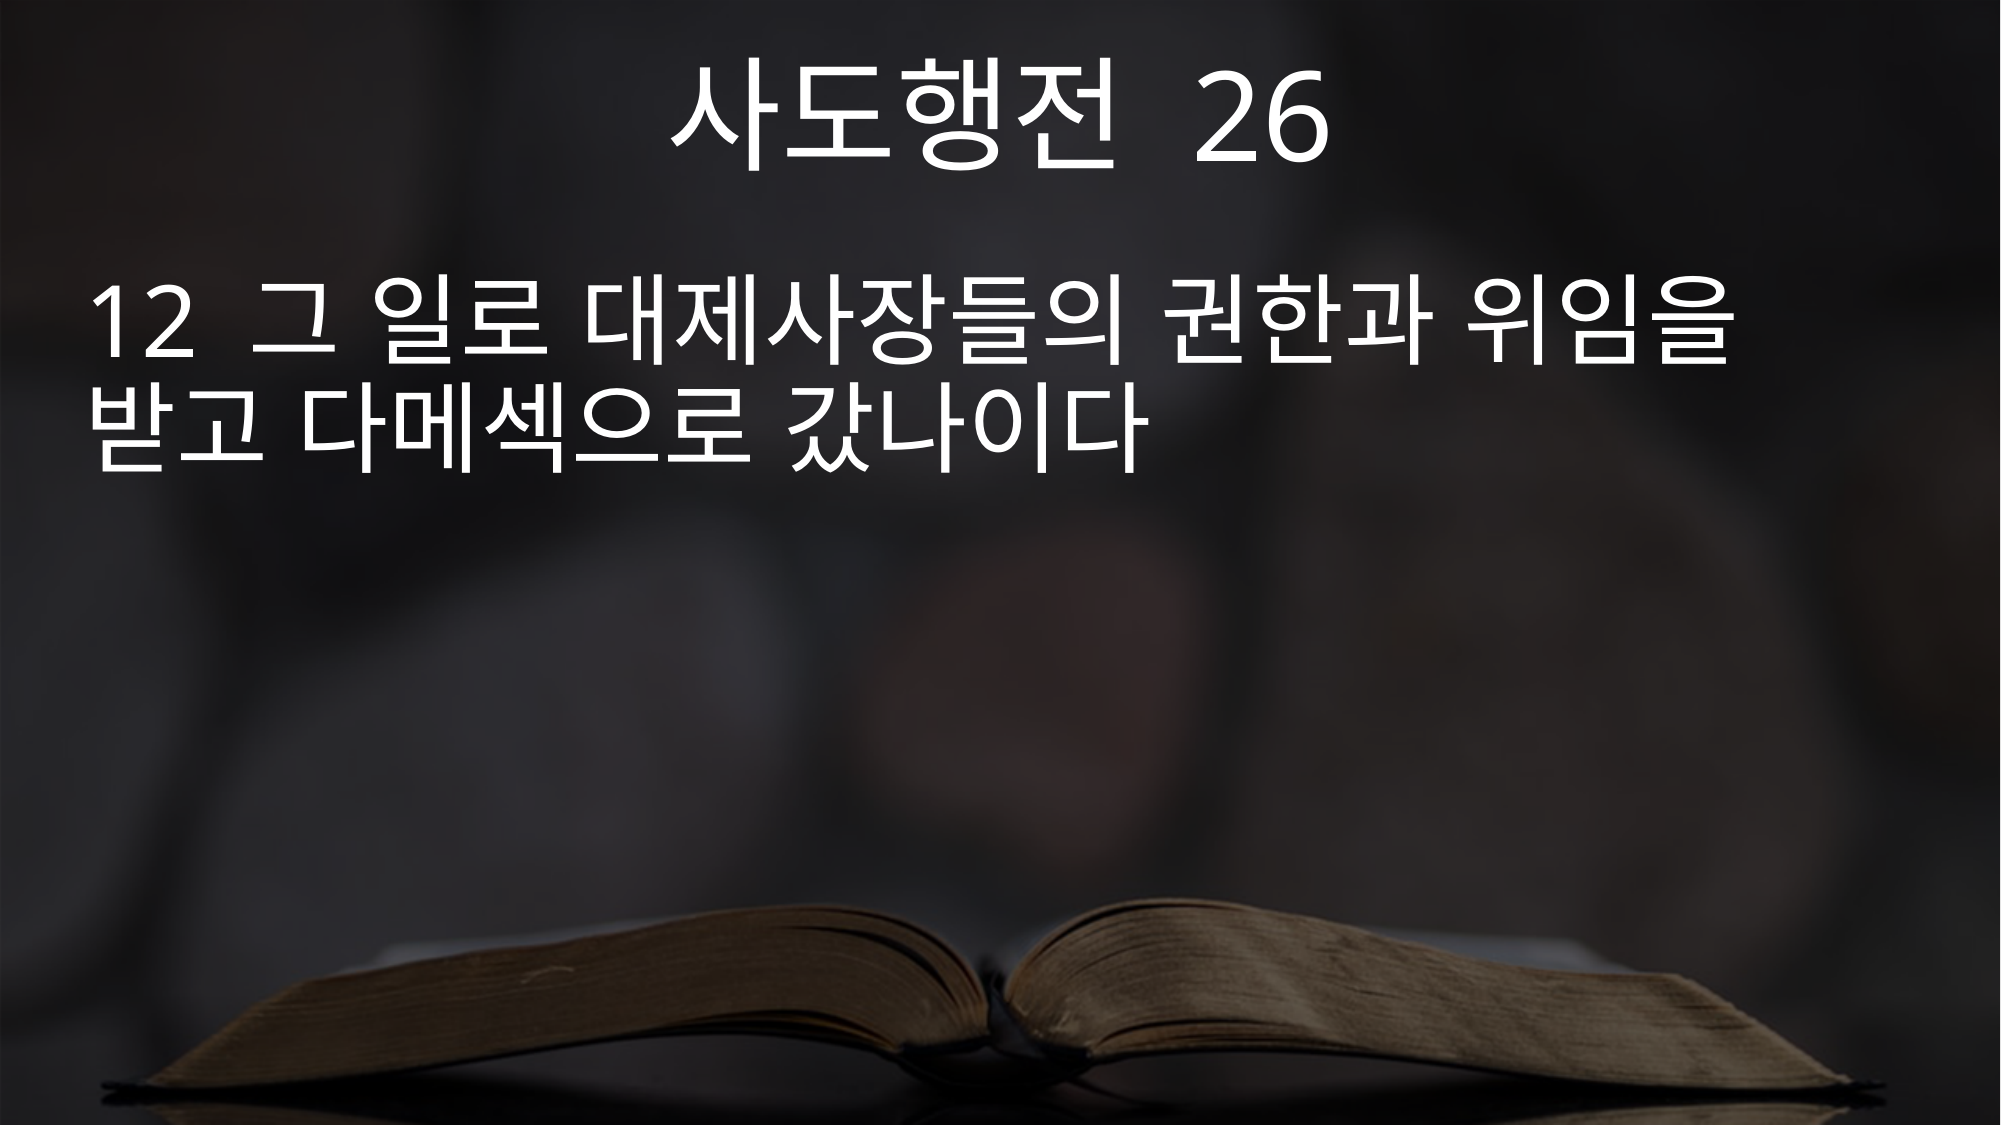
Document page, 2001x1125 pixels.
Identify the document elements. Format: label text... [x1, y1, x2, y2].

list 12 그 일로 대제사장들의 권한과 위임을 받고 다메섹으로 갔나이다 [69, 263, 1953, 423]
footer 사도행전 26 [0, 32, 2000, 192]
picture [0, 0, 2001, 1125]
